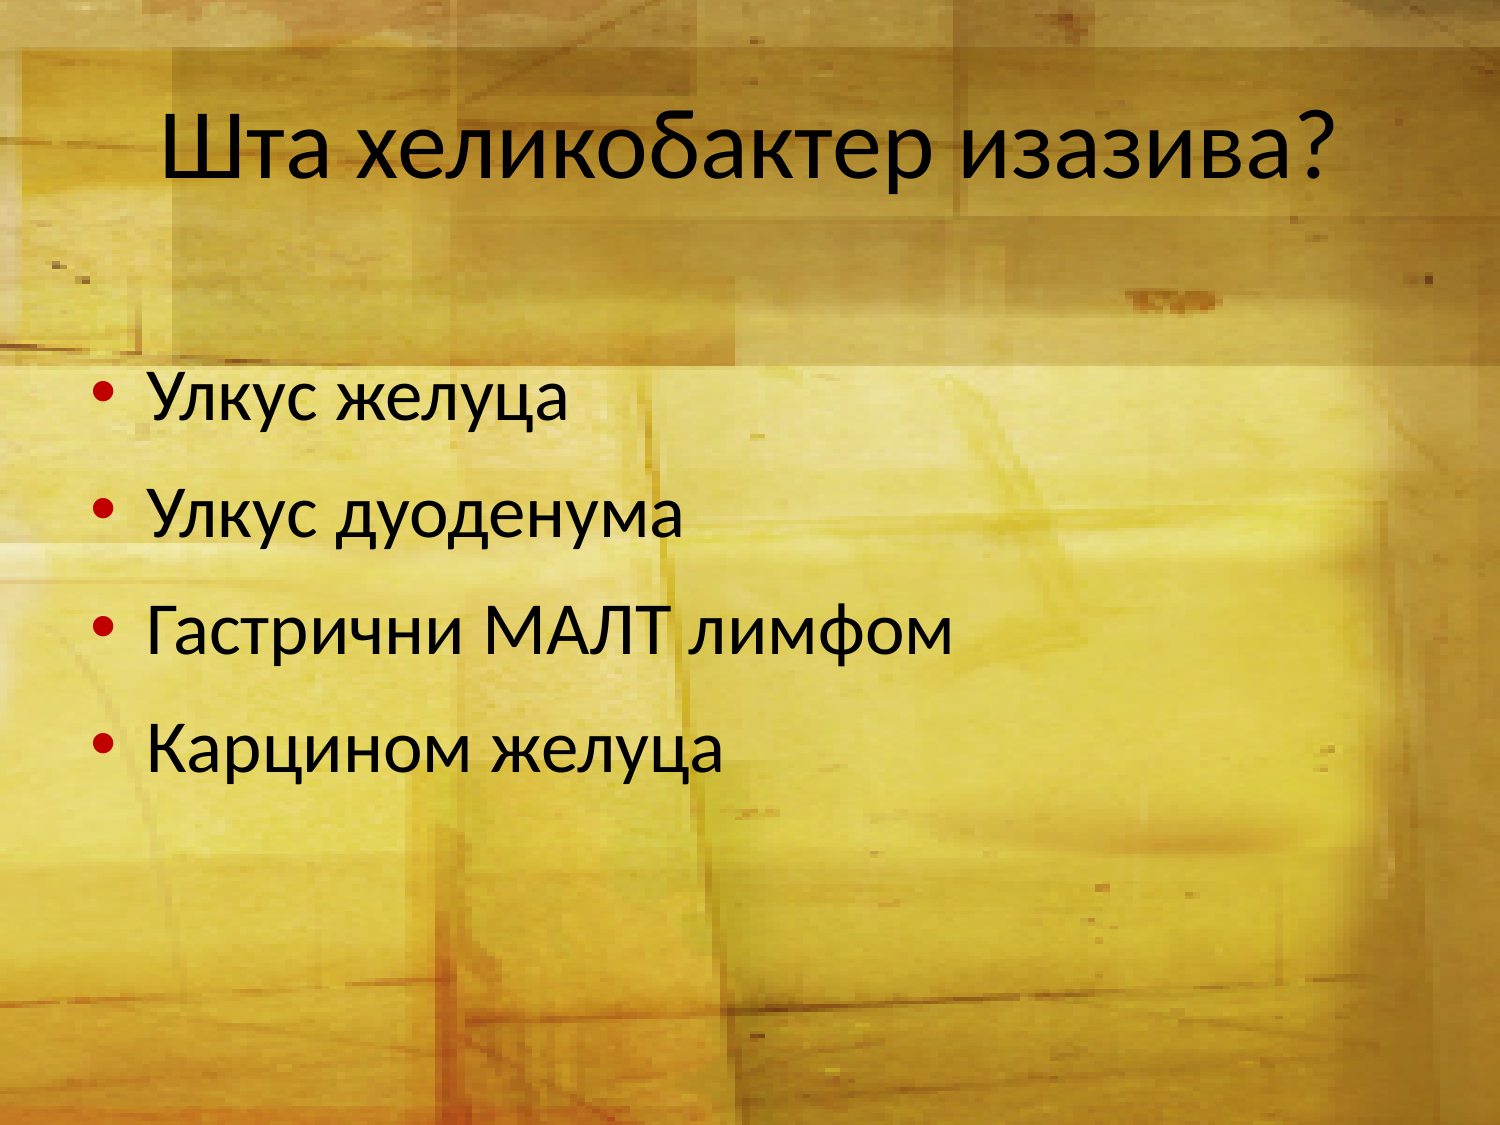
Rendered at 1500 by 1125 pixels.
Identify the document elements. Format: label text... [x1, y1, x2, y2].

list Улкус желуца Улкус дуоденума Гастрични МАЛТ лимфом Карцином желуца [75, 337, 1425, 1005]
picture [0, 0, 1500, 1125]
title Шта хеликобактер изазива? [75, 45, 1425, 233]
